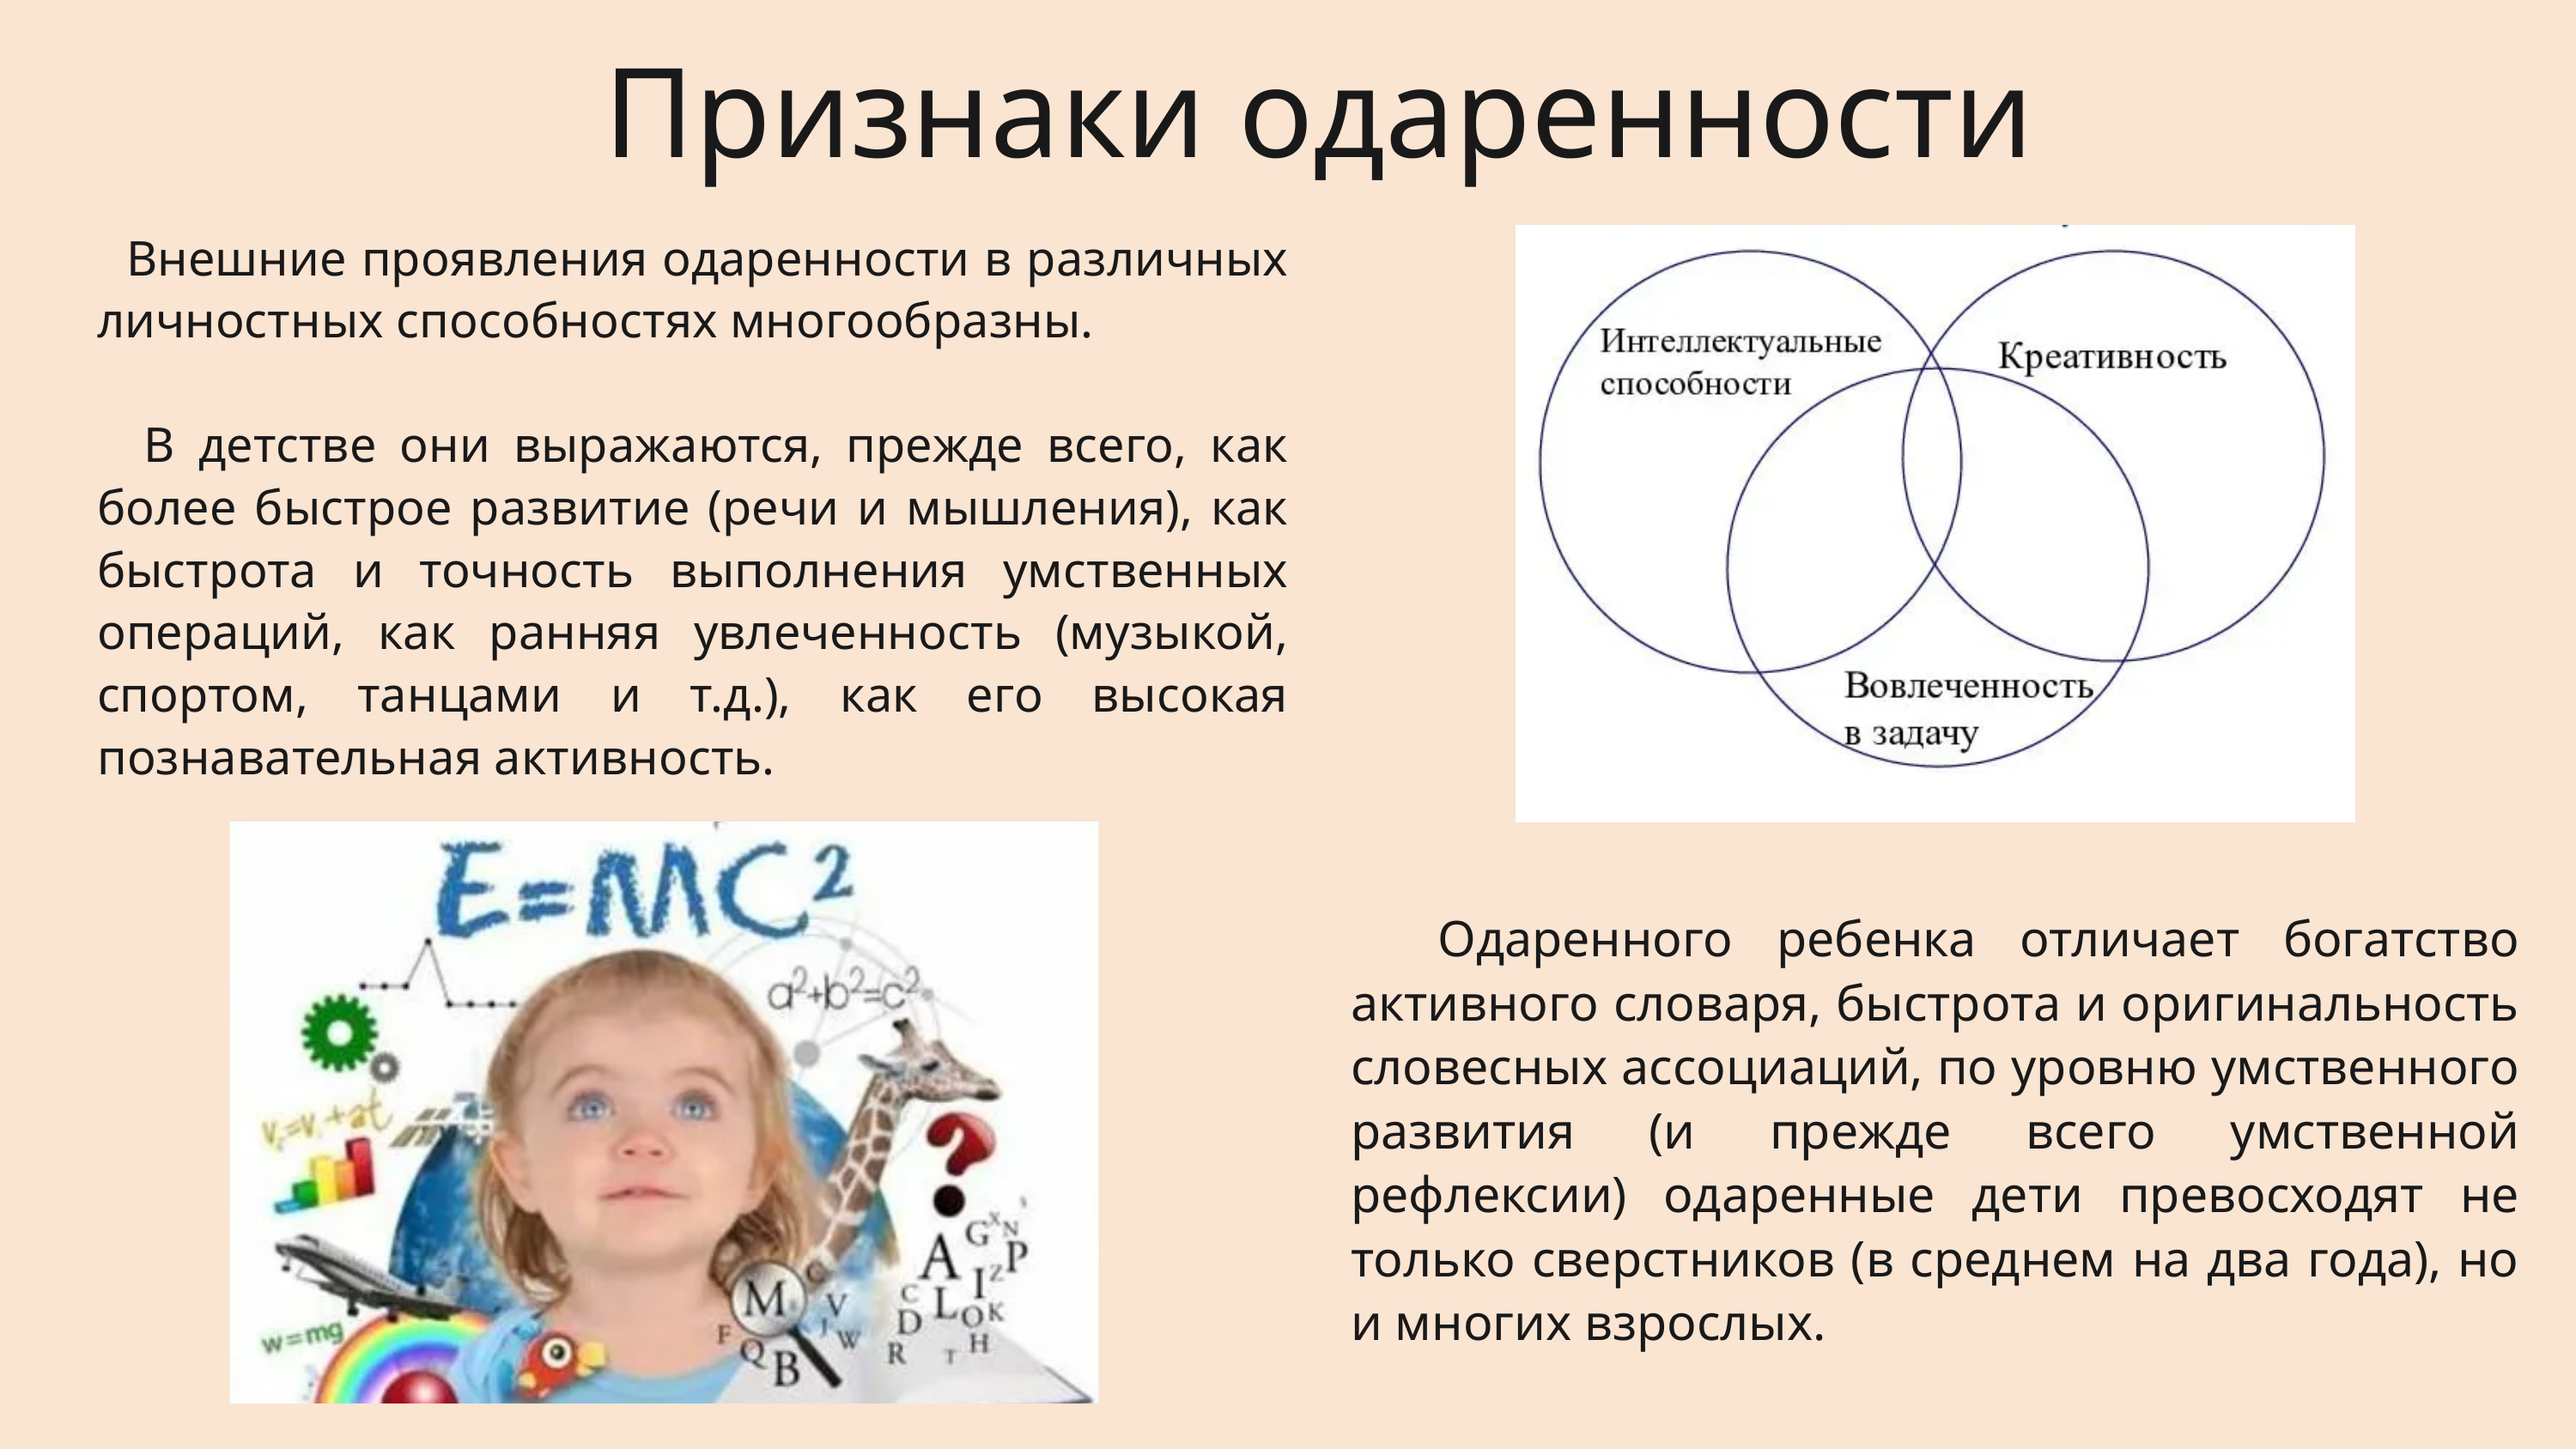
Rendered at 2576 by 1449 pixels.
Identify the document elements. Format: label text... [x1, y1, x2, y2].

text_box Внешние проявления одаренности в различных личностных способностях многообразны. В детстве они выражаются, прежде всего, как более быстрое развитие (речи и мышления), как быстрота и точность выполнения умственных операций, как ранняя увлеченность (музыкой, спортом, танцами и т.д.), как его высокая познавательная активность. [97, 222, 1291, 909]
picture [229, 821, 1099, 1404]
text_box Одаренного ребенка отличает богатство активного словаря, быстрота и оригинальность словесных ассоциаций, по уровню умственного развития (и прежде всего умственной рефлексии) одаренные дети превосходят не только сверстников (в среднем на два года), но и многих взрослых. [1351, 902, 2520, 1449]
text_box Признаки одаренности [604, 33, 2099, 183]
picture [1516, 225, 2355, 822]
